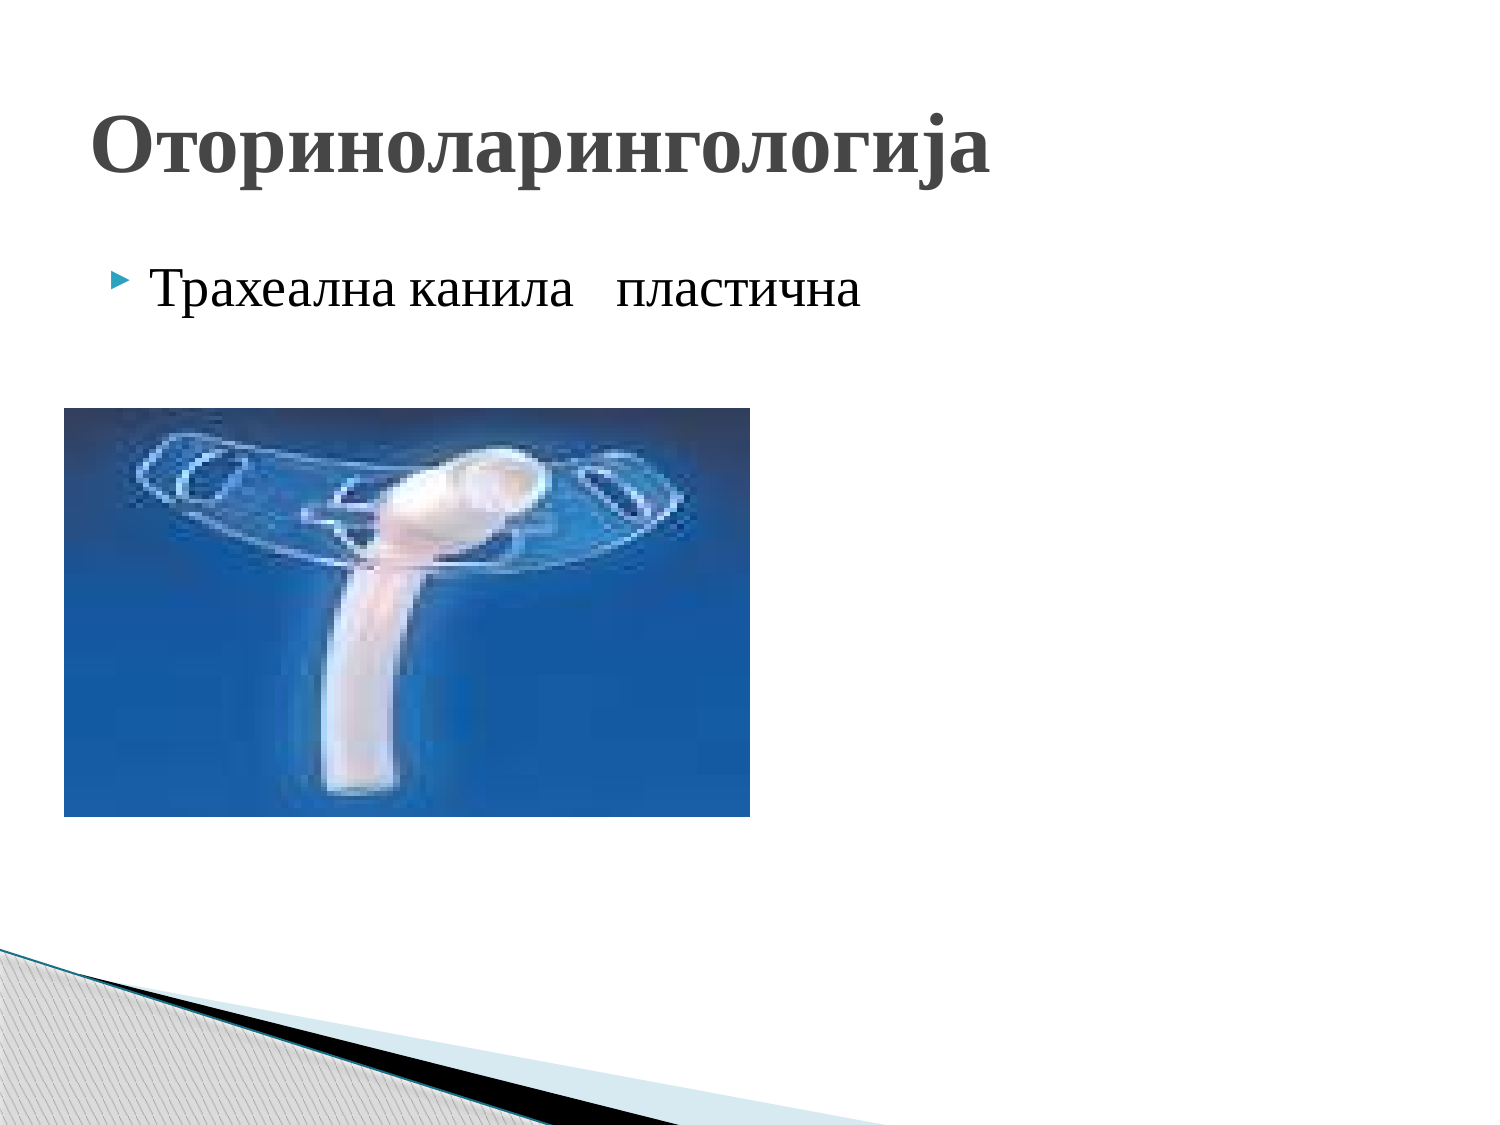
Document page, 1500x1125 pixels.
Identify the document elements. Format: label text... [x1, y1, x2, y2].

picture [64, 408, 751, 817]
title Оториноларингологија [75, 45, 1425, 233]
list Трахеална канила пластична [74, 242, 1426, 986]
